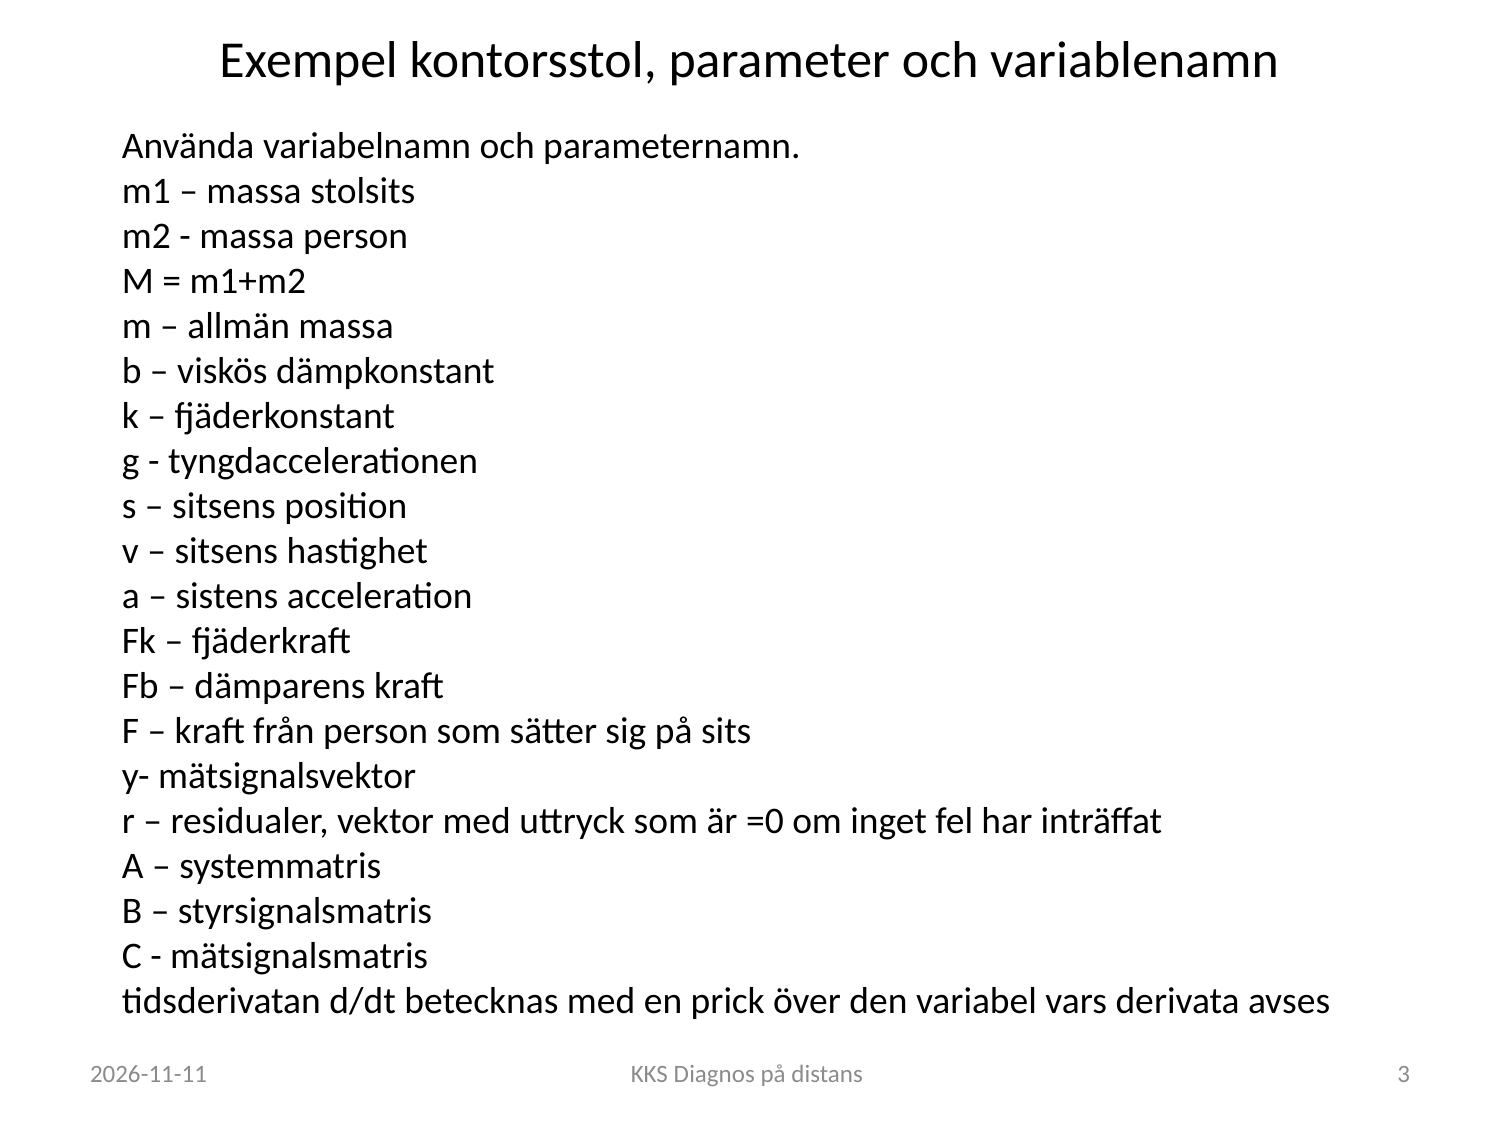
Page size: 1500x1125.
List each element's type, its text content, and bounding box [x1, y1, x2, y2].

text_box Använda variabelnamn och parameternamn. m1 – massa stolsits m2 - massa person M = m1+m2 m – allmän massa b – viskös dämpkonstant k – fjäderkonstant g - tyngdaccelerationen s – sitsens position v – sitsens hastighet a – sistens acceleration Fk – fjäderkraft Fb – dämparens kraft F – kraft från person som sätter sig på sits y- mätsignalsvektor r – residualer, vektor med uttryck som är =0 om inget fel har inträffat A – systemmatris B – styrsignalsmatris C - mätsignalsmatris tidsderivatan d/dt betecknas med en prick över den variabel vars derivata avses [107, 113, 1347, 1119]
title Exempel kontorsstol, parameter och variablenamn [75, 0, 1425, 114]
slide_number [75, 1042, 107, 1103]
slide_number 3 [1347, 1042, 1425, 1103]
